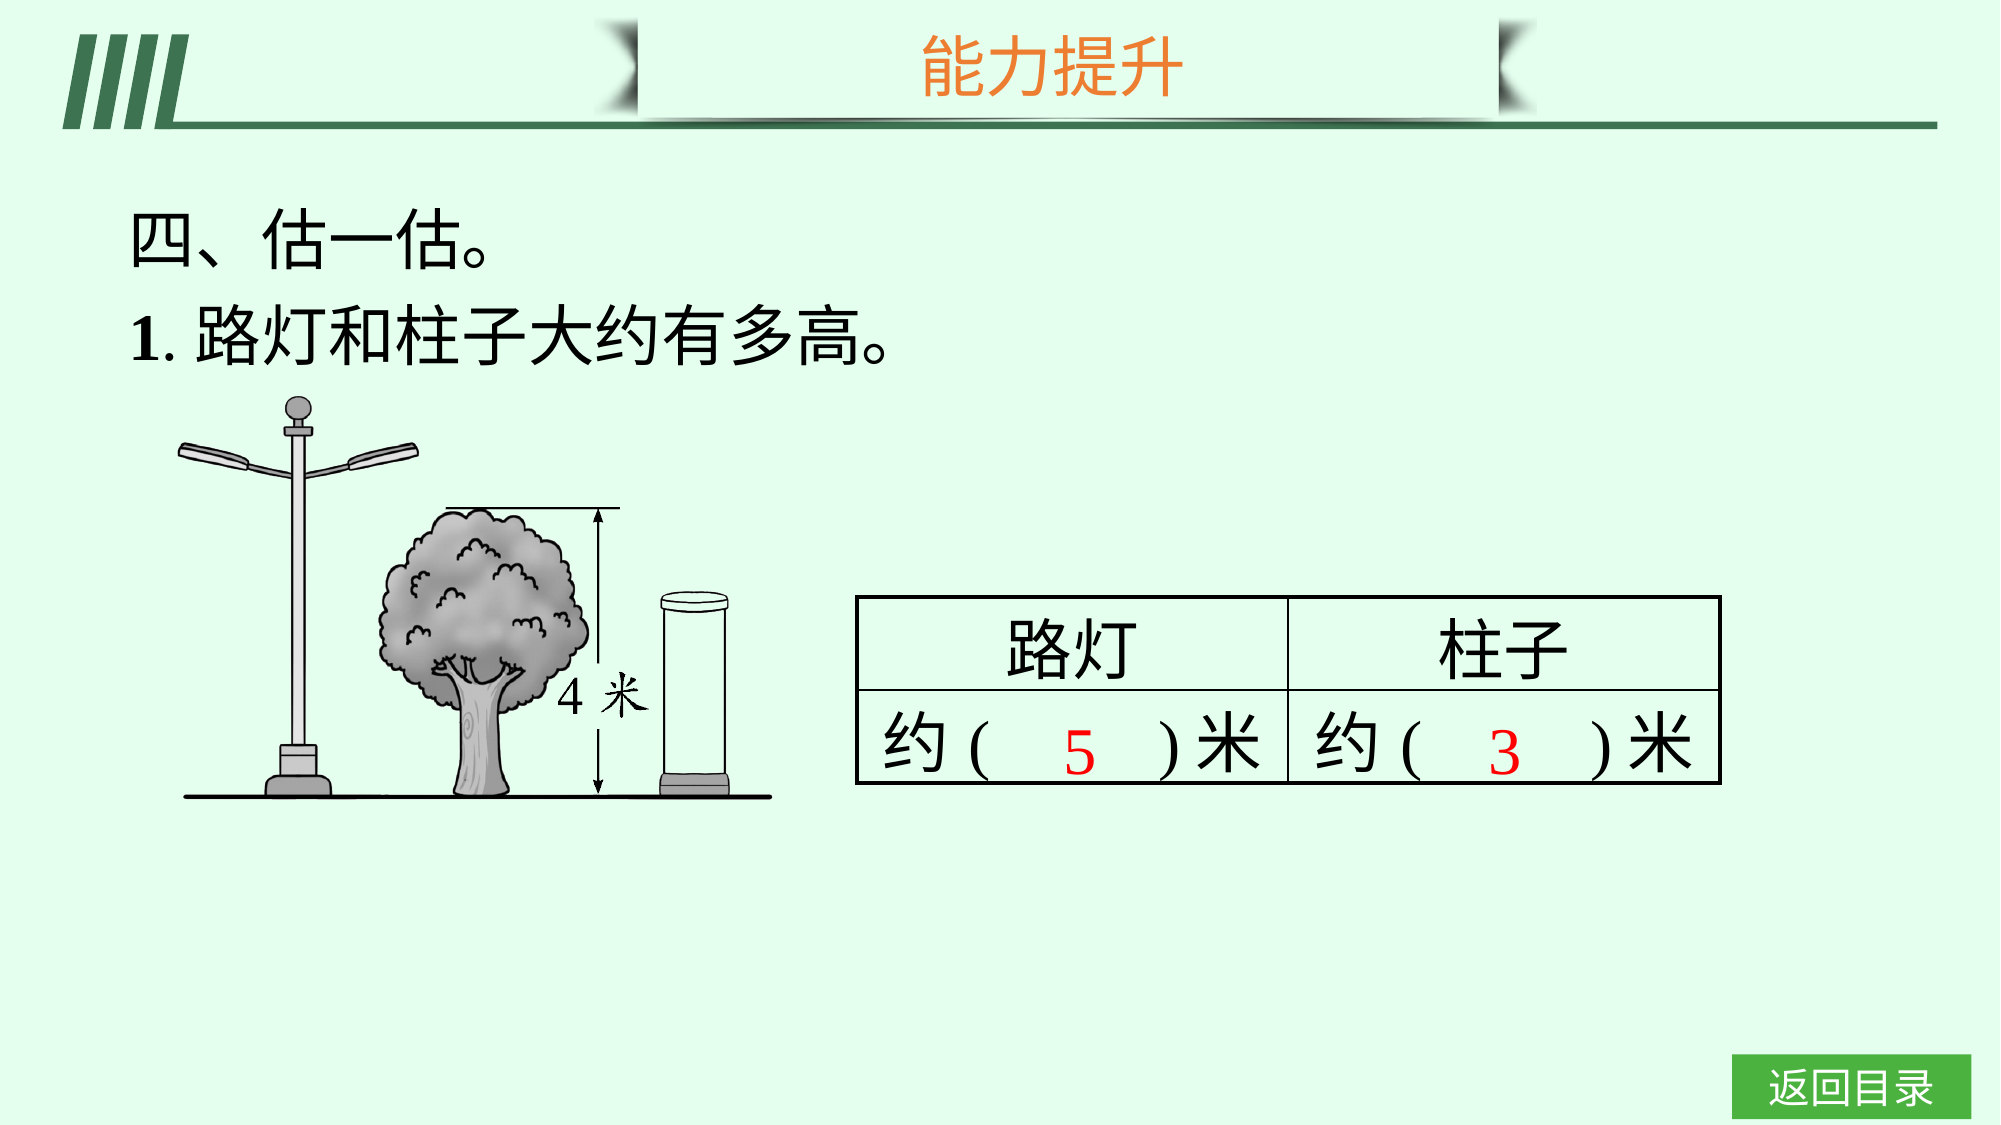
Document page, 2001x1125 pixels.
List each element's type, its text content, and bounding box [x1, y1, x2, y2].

text_box 3 [1473, 685, 1537, 796]
text_box 四、估一估。 1.路灯和柱子大约有多高。 [113, 174, 1887, 382]
table_cell 约( )米 [1112, 691, 1287, 781]
table_header 柱子 [1289, 599, 1718, 689]
table_header 路灯 [859, 599, 1287, 689]
table_cell 约( )米 [1289, 691, 1473, 781]
table_cell 约( )米 [1537, 691, 1718, 781]
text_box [62, 34, 1938, 130]
table_cell 约( )米 [859, 691, 1048, 781]
picture [158, 374, 792, 820]
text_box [594, 16, 1537, 127]
text_box 5 [1048, 685, 1112, 796]
